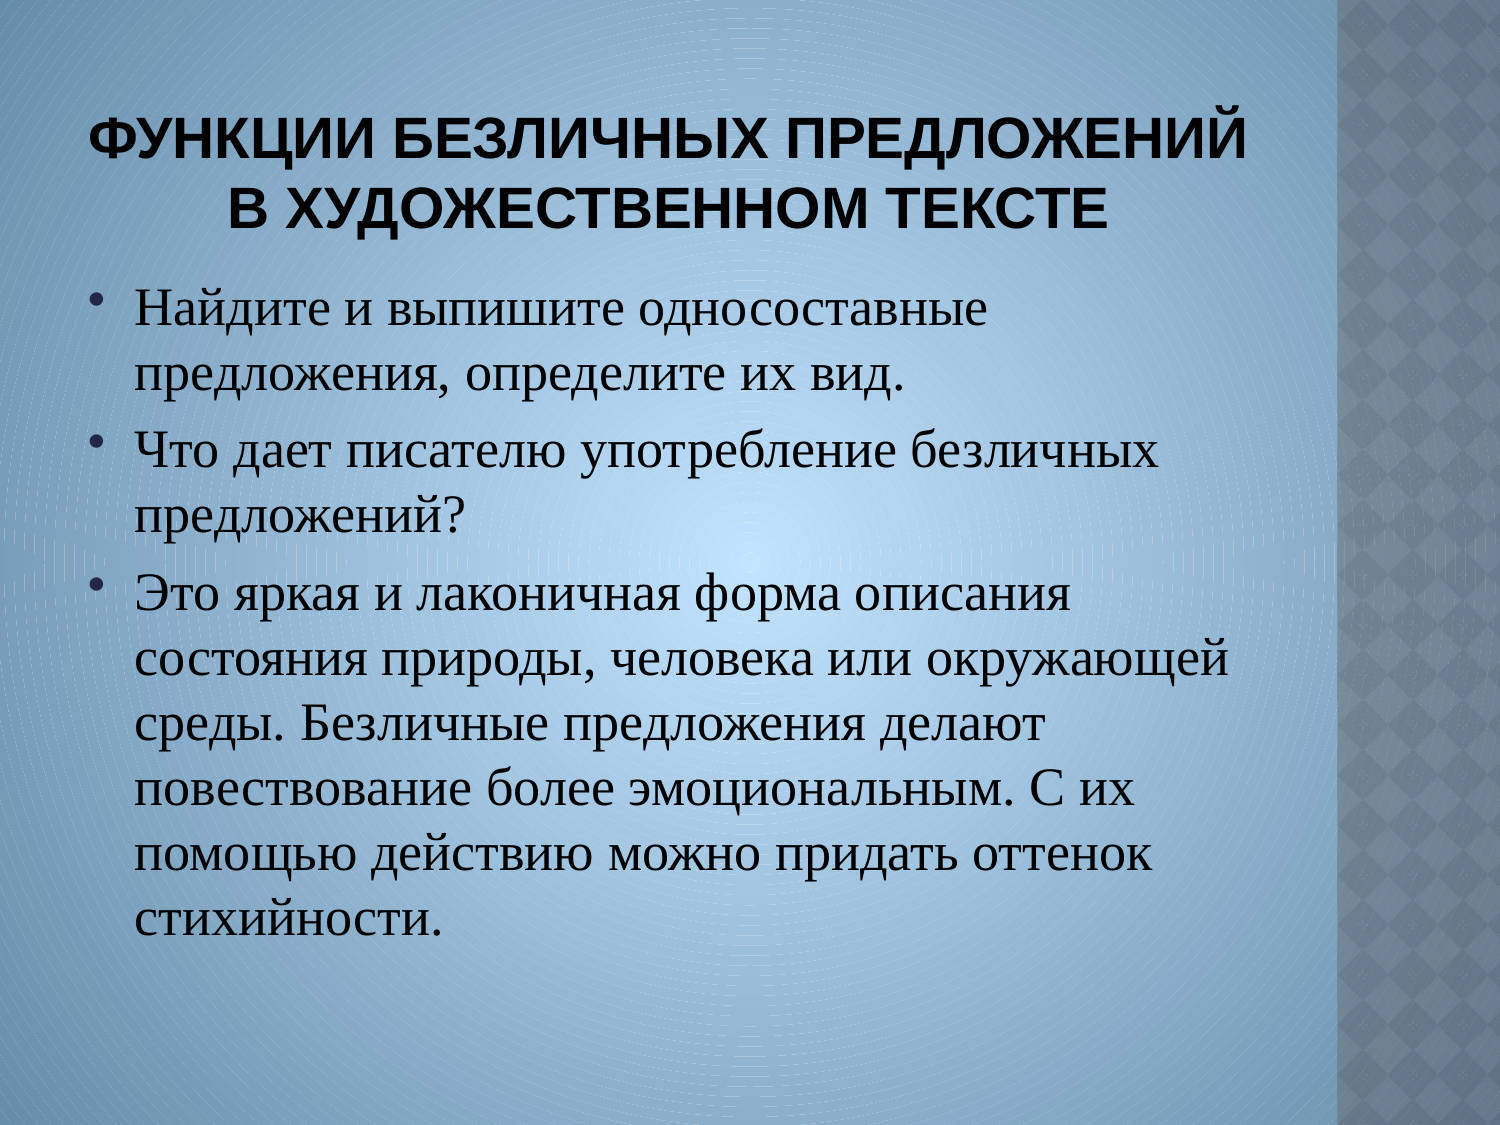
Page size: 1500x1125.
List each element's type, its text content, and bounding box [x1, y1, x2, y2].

list Найдите и выпишите односоставные предложения, определите их вид. Что дает писателю употребление безличных предложений? Это яркая и лаконичная форма описания состояния природы, человека или окружающей среды. Безличные предложения делают повествование более эмоциональным. С их помощью действию можно придать оттенок стихийности. [75, 264, 1263, 1059]
title Функции безличных предложений в художественном тексте [75, 52, 1263, 240]
